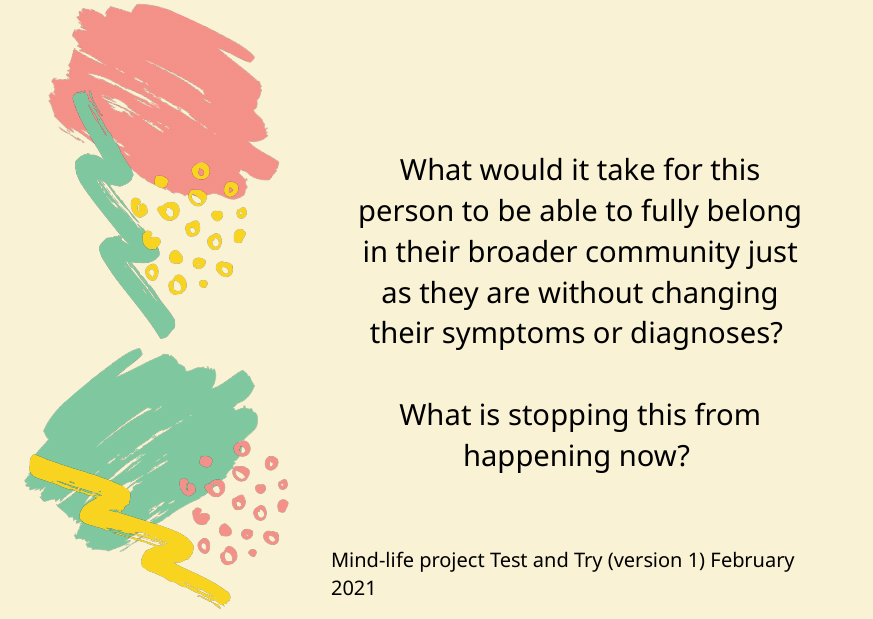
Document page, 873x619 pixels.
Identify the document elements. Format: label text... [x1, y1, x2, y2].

text_box What would it take for this person to be able to fully belong in their broader community just as they are without changing their symptoms or diagnoses? What is stopping this from happening now? [348, 145, 812, 473]
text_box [0, 0, 319, 619]
text_box Mind-life project Test and Try (version 1) February 2021 [331, 543, 812, 600]
